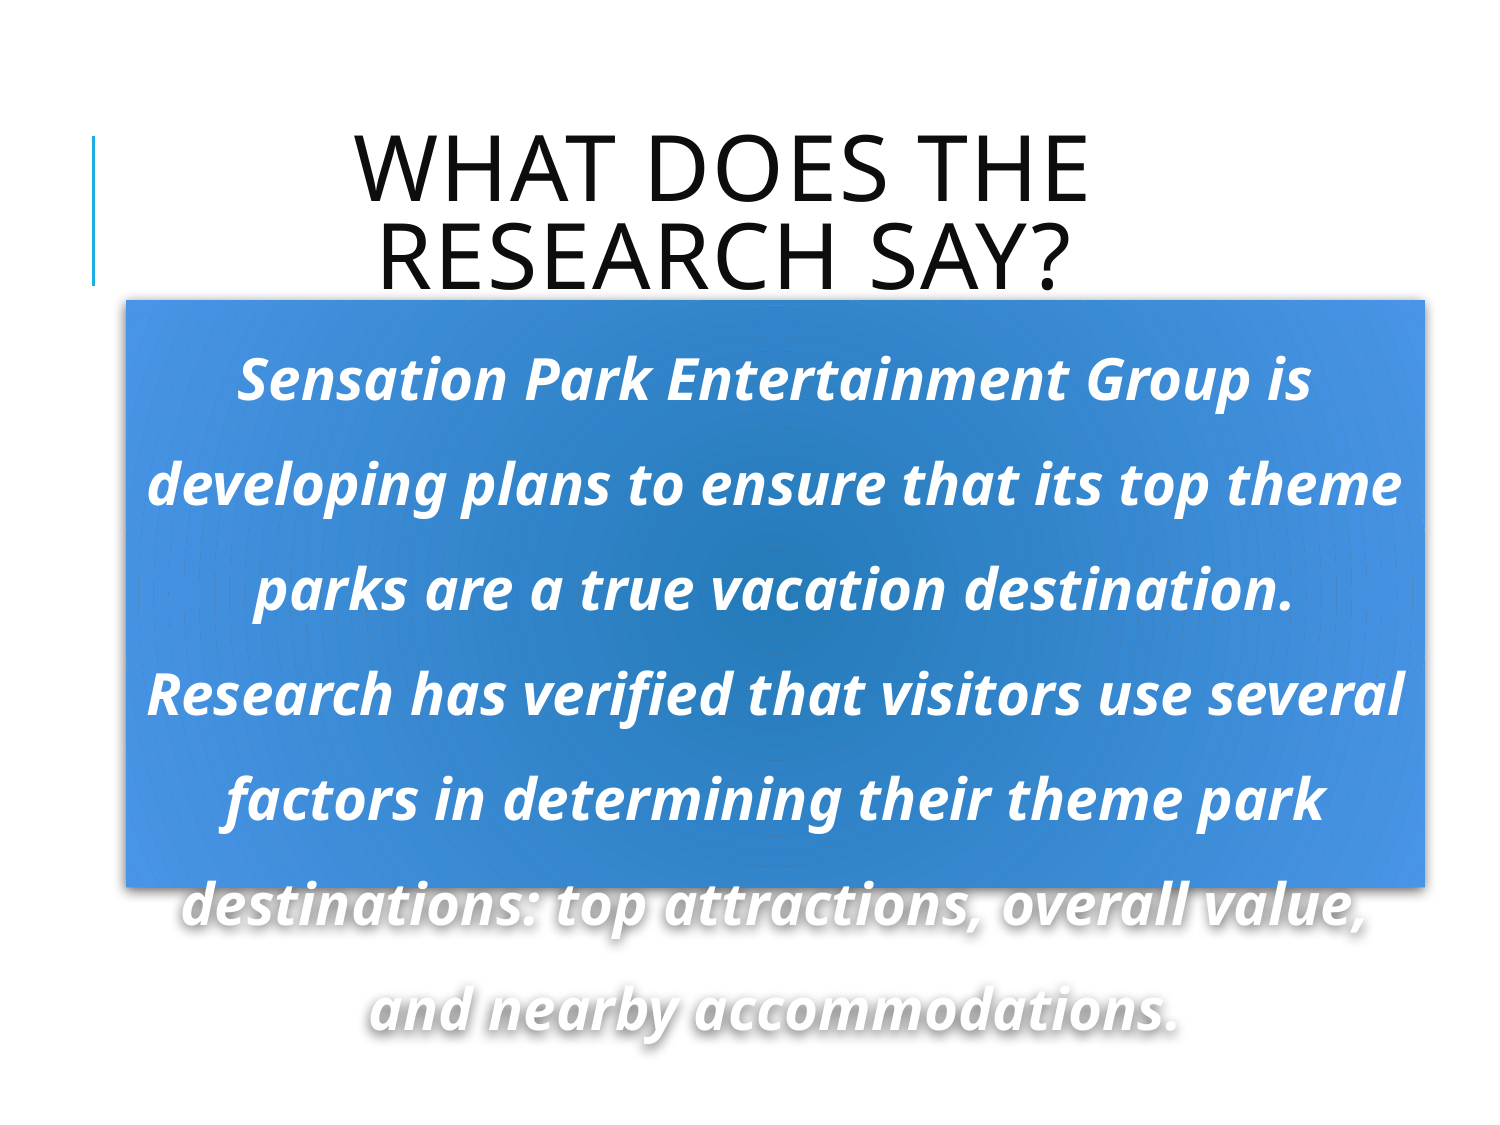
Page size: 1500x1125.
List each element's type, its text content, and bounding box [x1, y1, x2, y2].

title What Does the Research Say? [126, 96, 1322, 295]
list Sensation Park Entertainment Group is developing plans to ensure that its top theme parks are a true vacation destination. Research has verified that visitors use several factors in determining their theme park destinations: top attractions, overall value, and nearby accommodations. [126, 299, 1425, 888]
